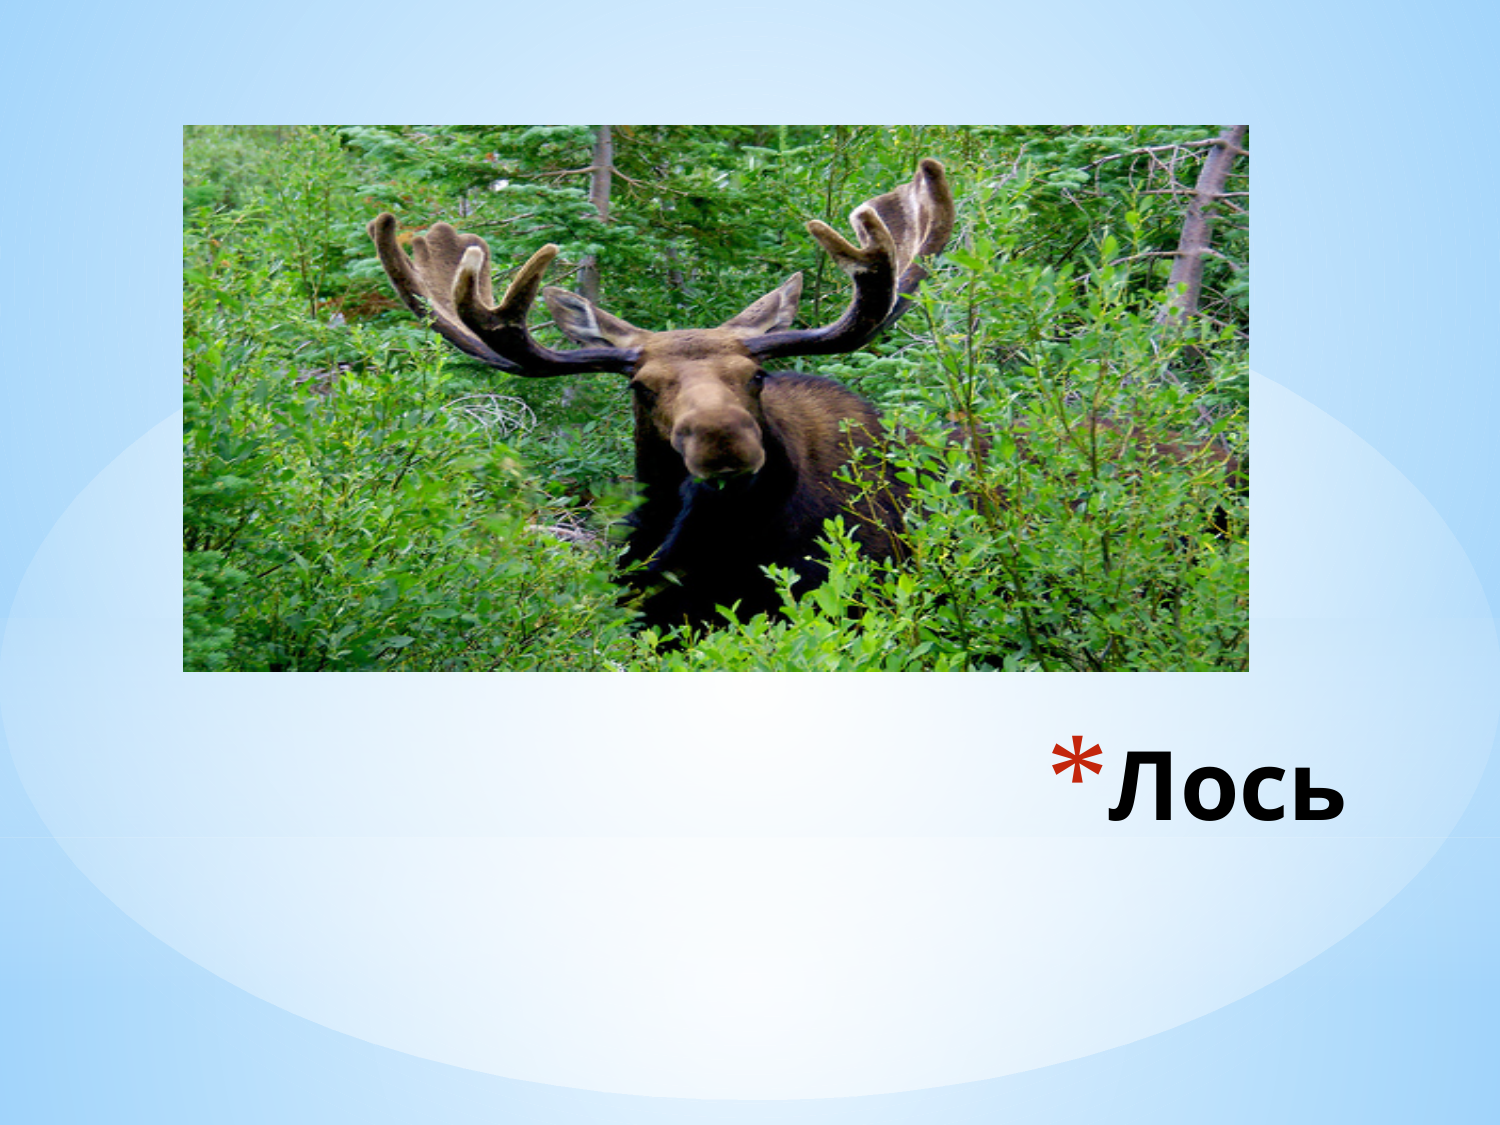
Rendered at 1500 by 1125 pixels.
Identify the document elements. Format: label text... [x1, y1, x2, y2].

picture [182, 125, 1249, 673]
title Лось [294, 717, 1363, 905]
